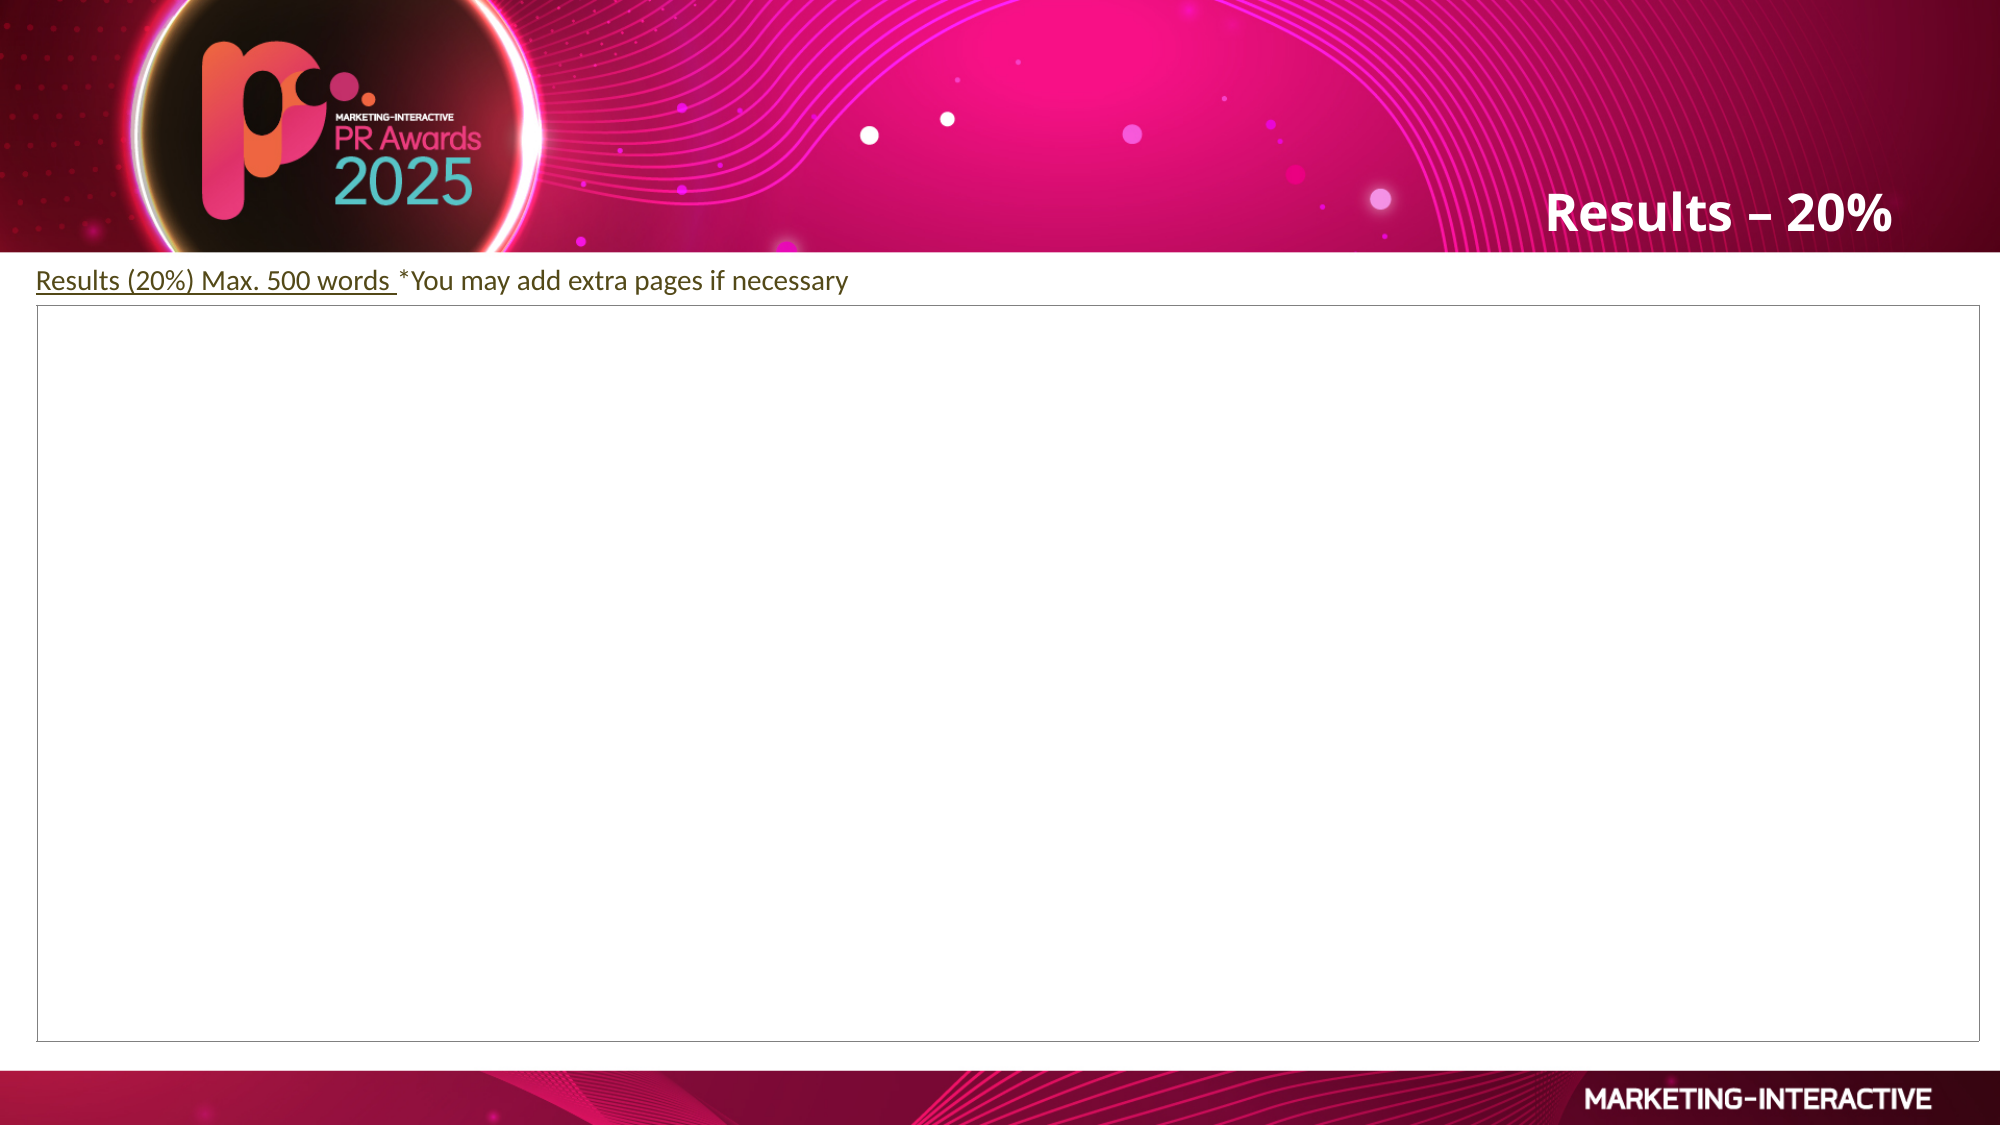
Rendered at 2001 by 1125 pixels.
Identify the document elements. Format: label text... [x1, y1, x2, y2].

picture [0, 0, 2000, 1125]
table_header [38, 306, 1979, 1041]
text_box Results (20%) Max. 500 words *You may add extra pages if necessary [21, 254, 931, 305]
text_box Results – 20% [1529, 167, 2000, 255]
